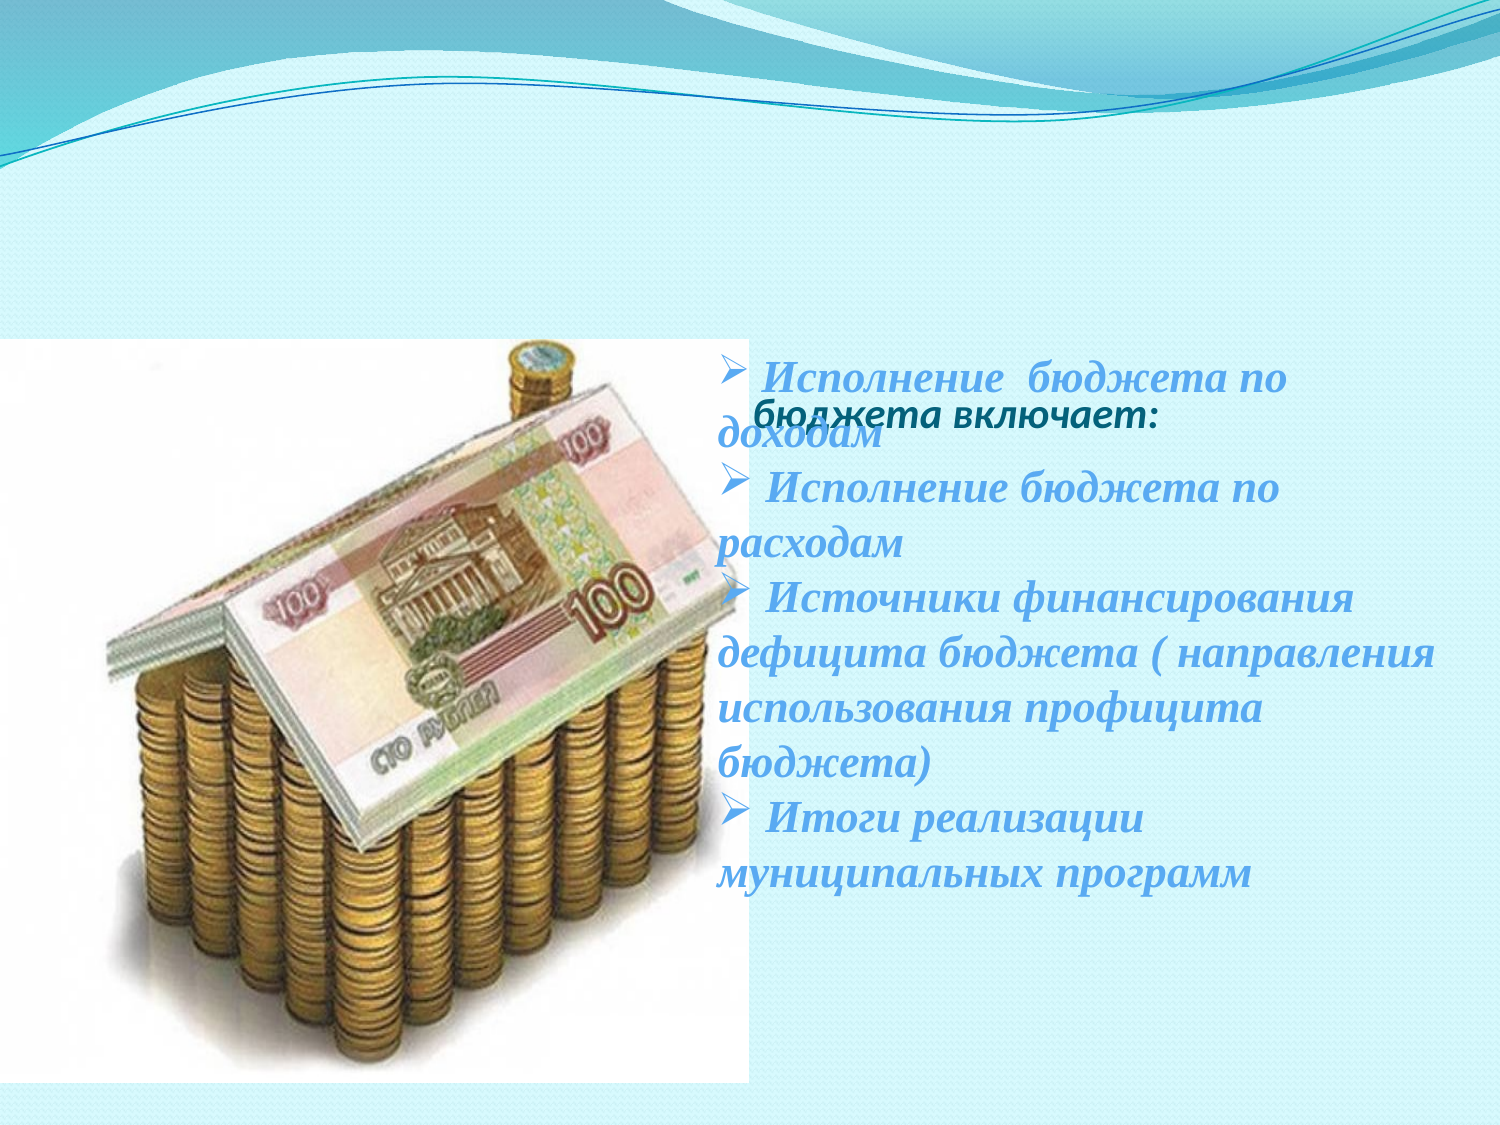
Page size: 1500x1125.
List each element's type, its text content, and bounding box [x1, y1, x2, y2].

text_box Исполнение бюджета по доходам Исполнение бюджета по расходам Источники финансирования дефицита бюджета ( направления использования профицита бюджета) Итоги реализации муниципальных программ [750, 339, 1465, 905]
text_box Общегосударственные вопросы [750, 342, 755, 905]
picture [0, 339, 750, 1083]
